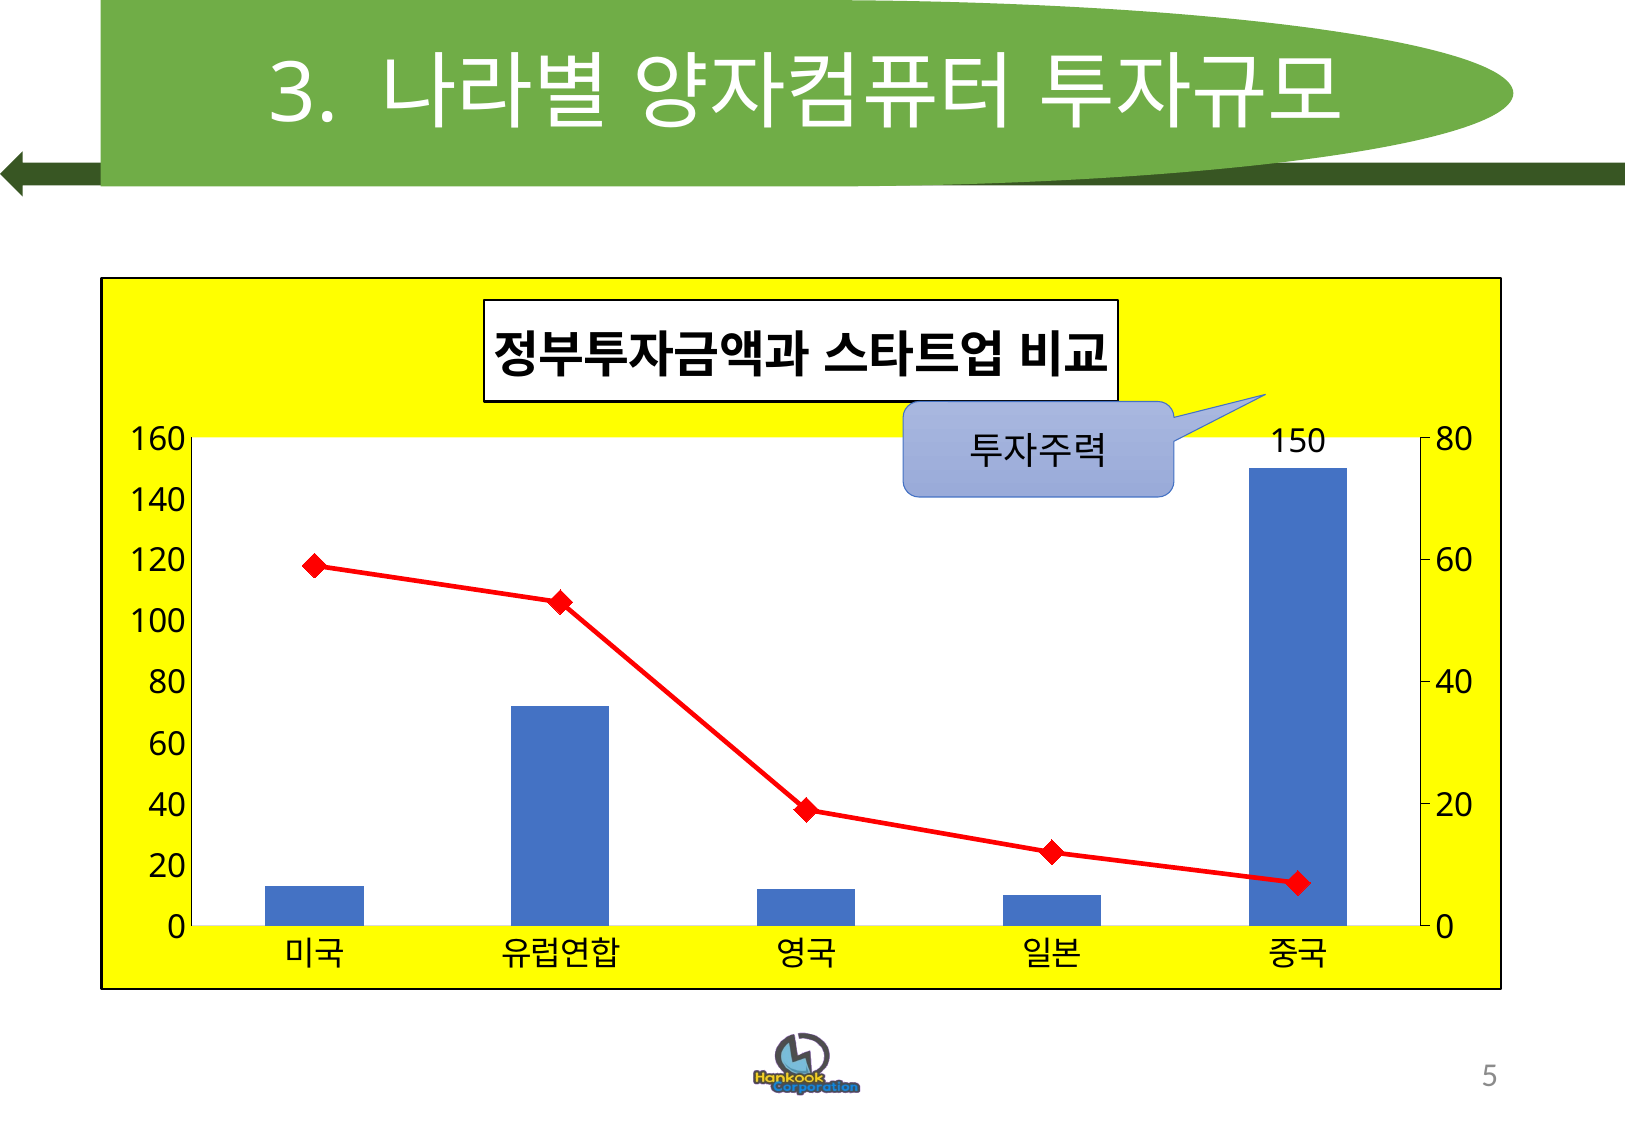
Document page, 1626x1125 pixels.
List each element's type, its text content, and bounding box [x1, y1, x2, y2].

slide_number 5 [1147, 1042, 1514, 1103]
picture [743, 1029, 871, 1103]
chart [100, 276, 1503, 991]
title 3. 나라별 양자컴퓨터 투자규모 [100, 3, 1514, 187]
